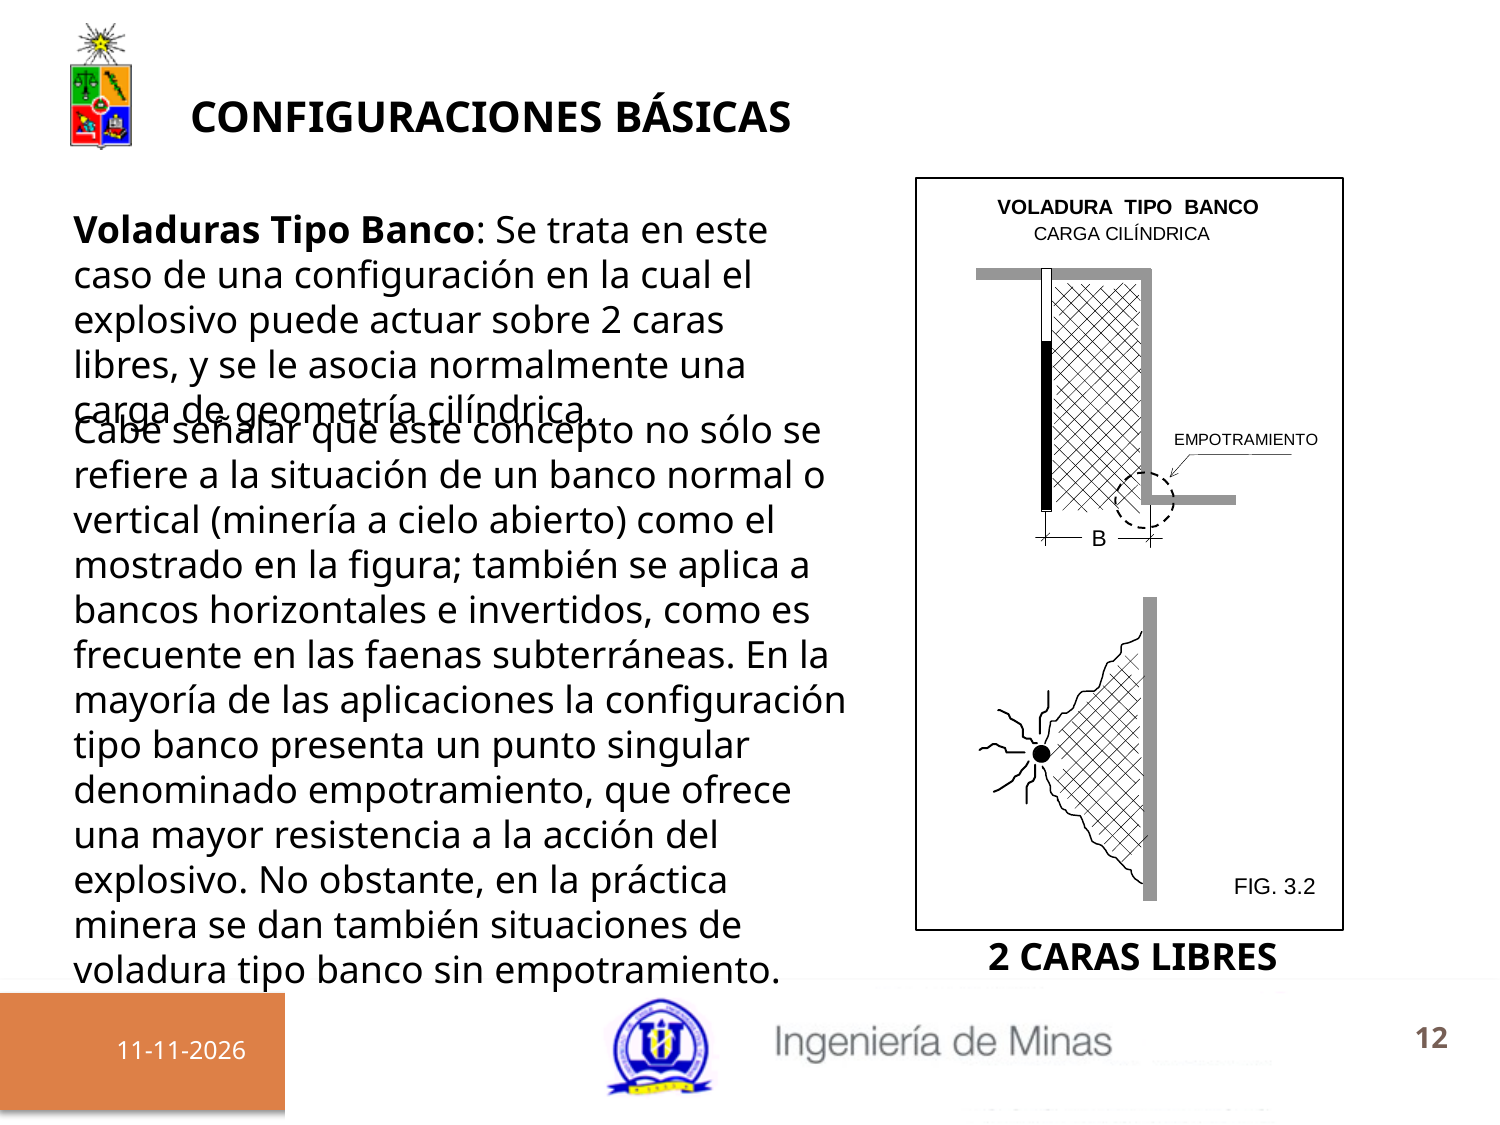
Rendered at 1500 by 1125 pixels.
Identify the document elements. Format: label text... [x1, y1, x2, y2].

text_box Cabe señalar que este concepto no sólo se refiere a la situación de un banco normal o vertical (minería a cielo abierto) como el mostrado en la figura; también se aplica a bancos horizontales e invertidos, como es frecuente en las faenas subterráneas. En la mayoría de las aplicaciones la configuración tipo banco presenta un punto singular denominado empotramiento, que ofrece una mayor resistencia a la acción del explosivo. No obstante, en la práctica minera se dan también situaciones de voladura tipo banco sin empotramiento. [58, 398, 868, 999]
picture [285, 980, 1500, 1125]
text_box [913, 175, 1345, 933]
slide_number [12, 995, 279, 1108]
text_box 2 CARAS LIBRES [868, 925, 1423, 979]
picture [69, 23, 132, 151]
text_box Voladuras Tipo Banco: Se trata en este caso de una configuración en la cual el explosivo puede actuar sobre 2 caras libres, y se le asocia normalmente una carga de geometría cilíndrica. [58, 199, 856, 398]
text_box Configuraciones básicas [175, 81, 1266, 148]
